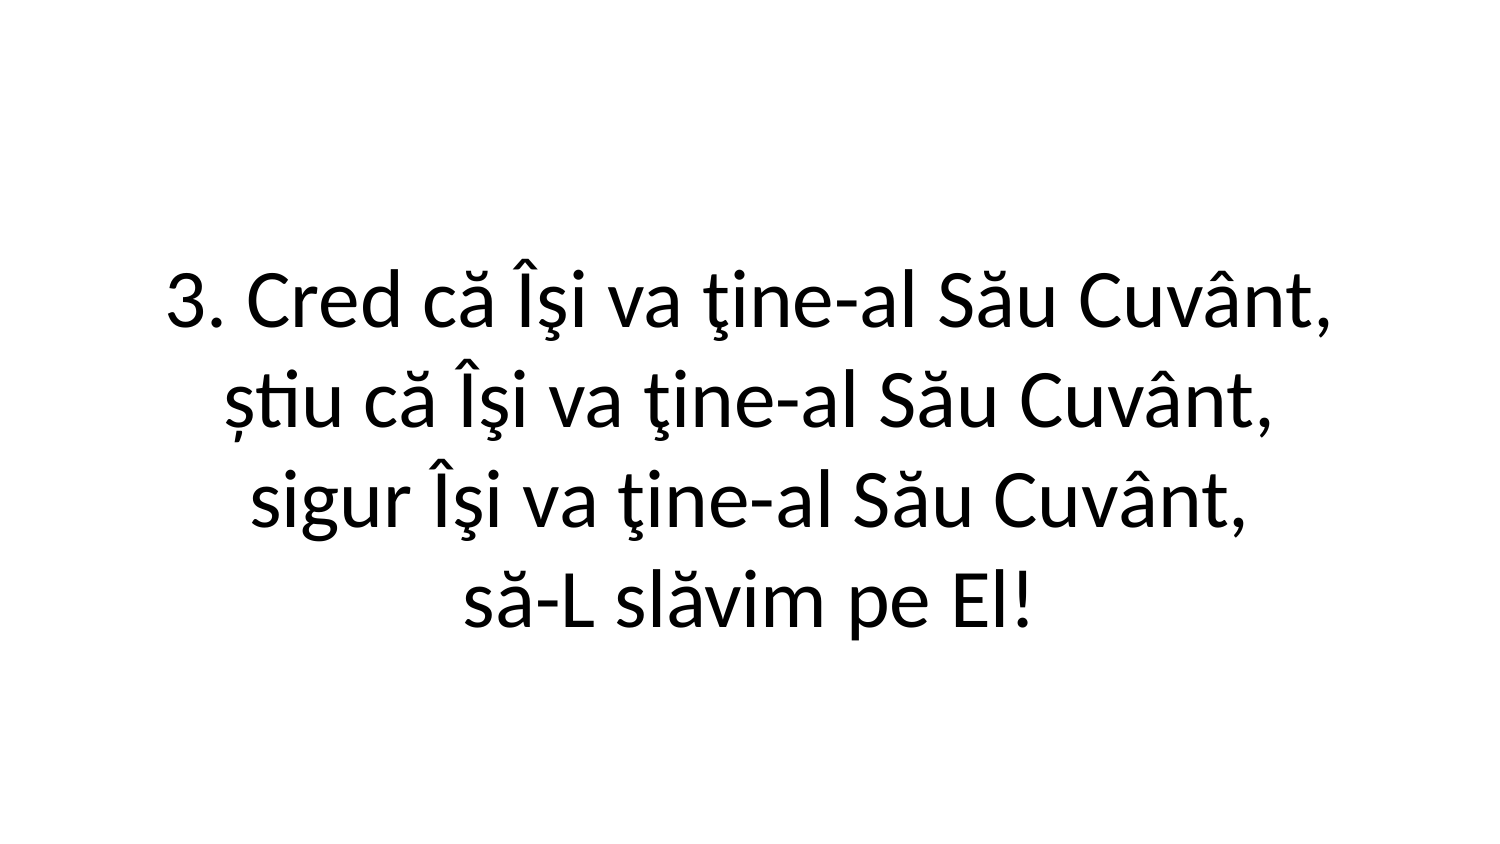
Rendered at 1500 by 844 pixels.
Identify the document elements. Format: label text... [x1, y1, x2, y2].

text_box 3. Cred că Îşi va ţine-al Său Cuvânt, știu că Îşi va ţine-al Său Cuvânt, sigur Îşi va ţine-al Său Cuvânt, să-L slăvim pe El! [149, 192, 1351, 652]
